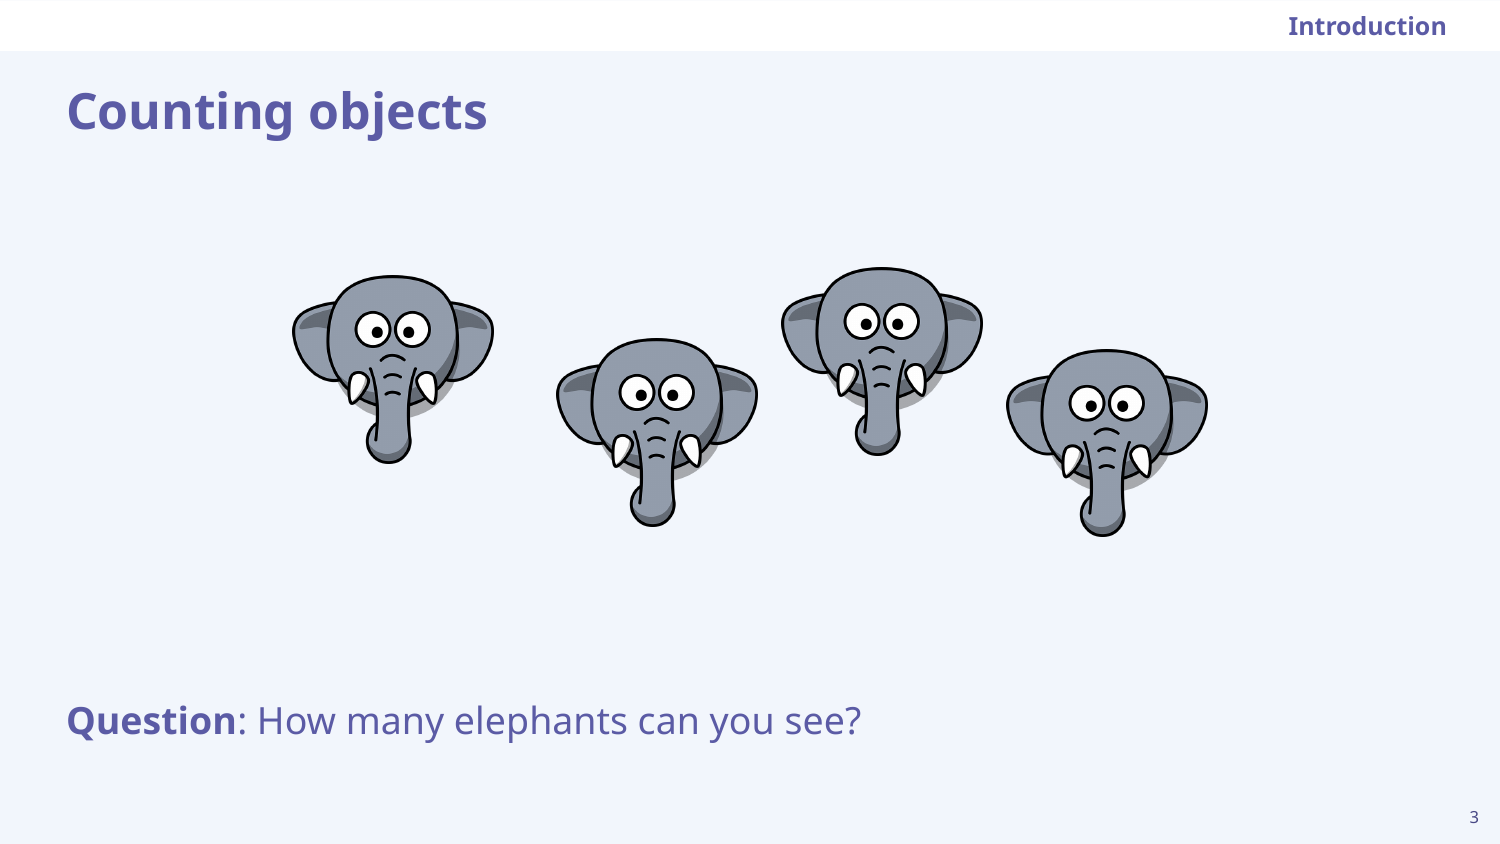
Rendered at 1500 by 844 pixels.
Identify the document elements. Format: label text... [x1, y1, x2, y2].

picture [556, 338, 758, 527]
list Question: How many elephants can you see? [51, 675, 1449, 790]
picture [292, 275, 494, 464]
subtitle Introduction [862, 0, 1448, 52]
picture [781, 267, 983, 456]
picture [1006, 349, 1208, 538]
title Counting objects [51, 52, 1449, 167]
slide_number 3 [1448, 792, 1500, 844]
